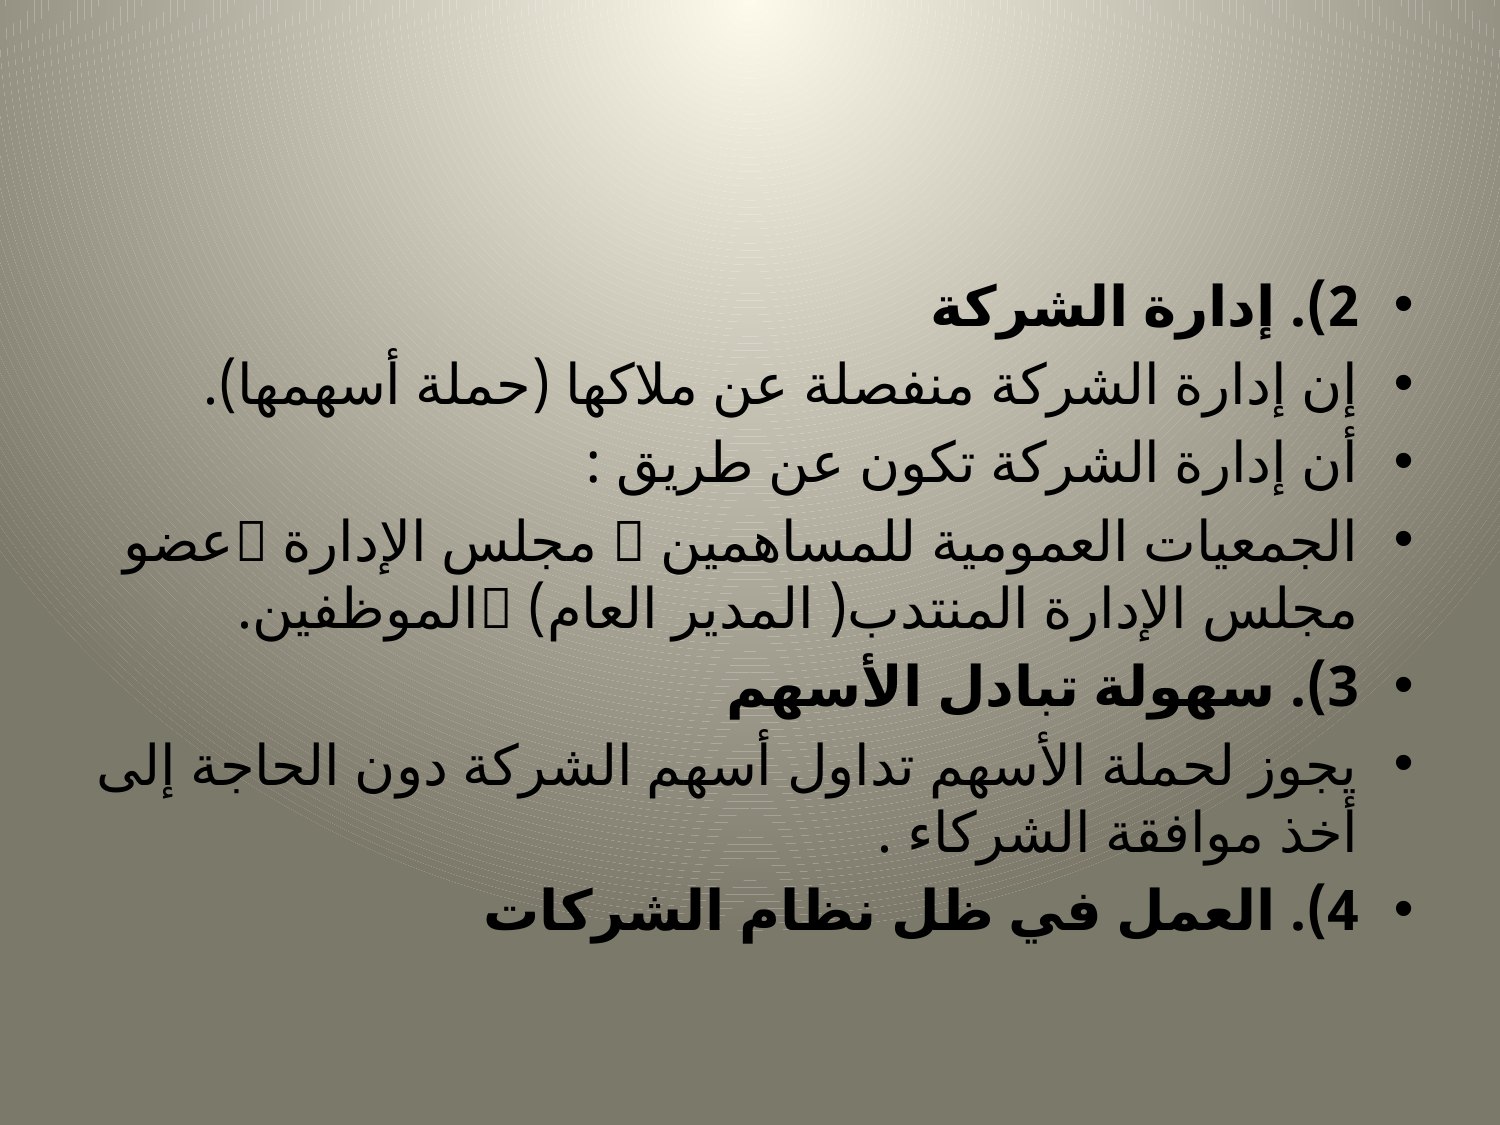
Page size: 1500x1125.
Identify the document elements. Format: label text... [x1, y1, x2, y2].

list 2). إدارة الشركة إن إدارة الشركة منفصلة عن ملاكها (حملة أسهمها). أن إدارة الشركة تكون عن طريق : الجمعيات العمومية للمساهمين  مجلس الإدارة عضو مجلس الإدارة المنتدب( المدير العام) الموظفين. 3). سهولة تبادل الأسهم يجوز لحملة الأسهم تداول أسهم الشركة دون الحاجة إلى أخذ موافقة الشركاء . 4). العمل في ظل نظام الشركات [75, 262, 1425, 1005]
